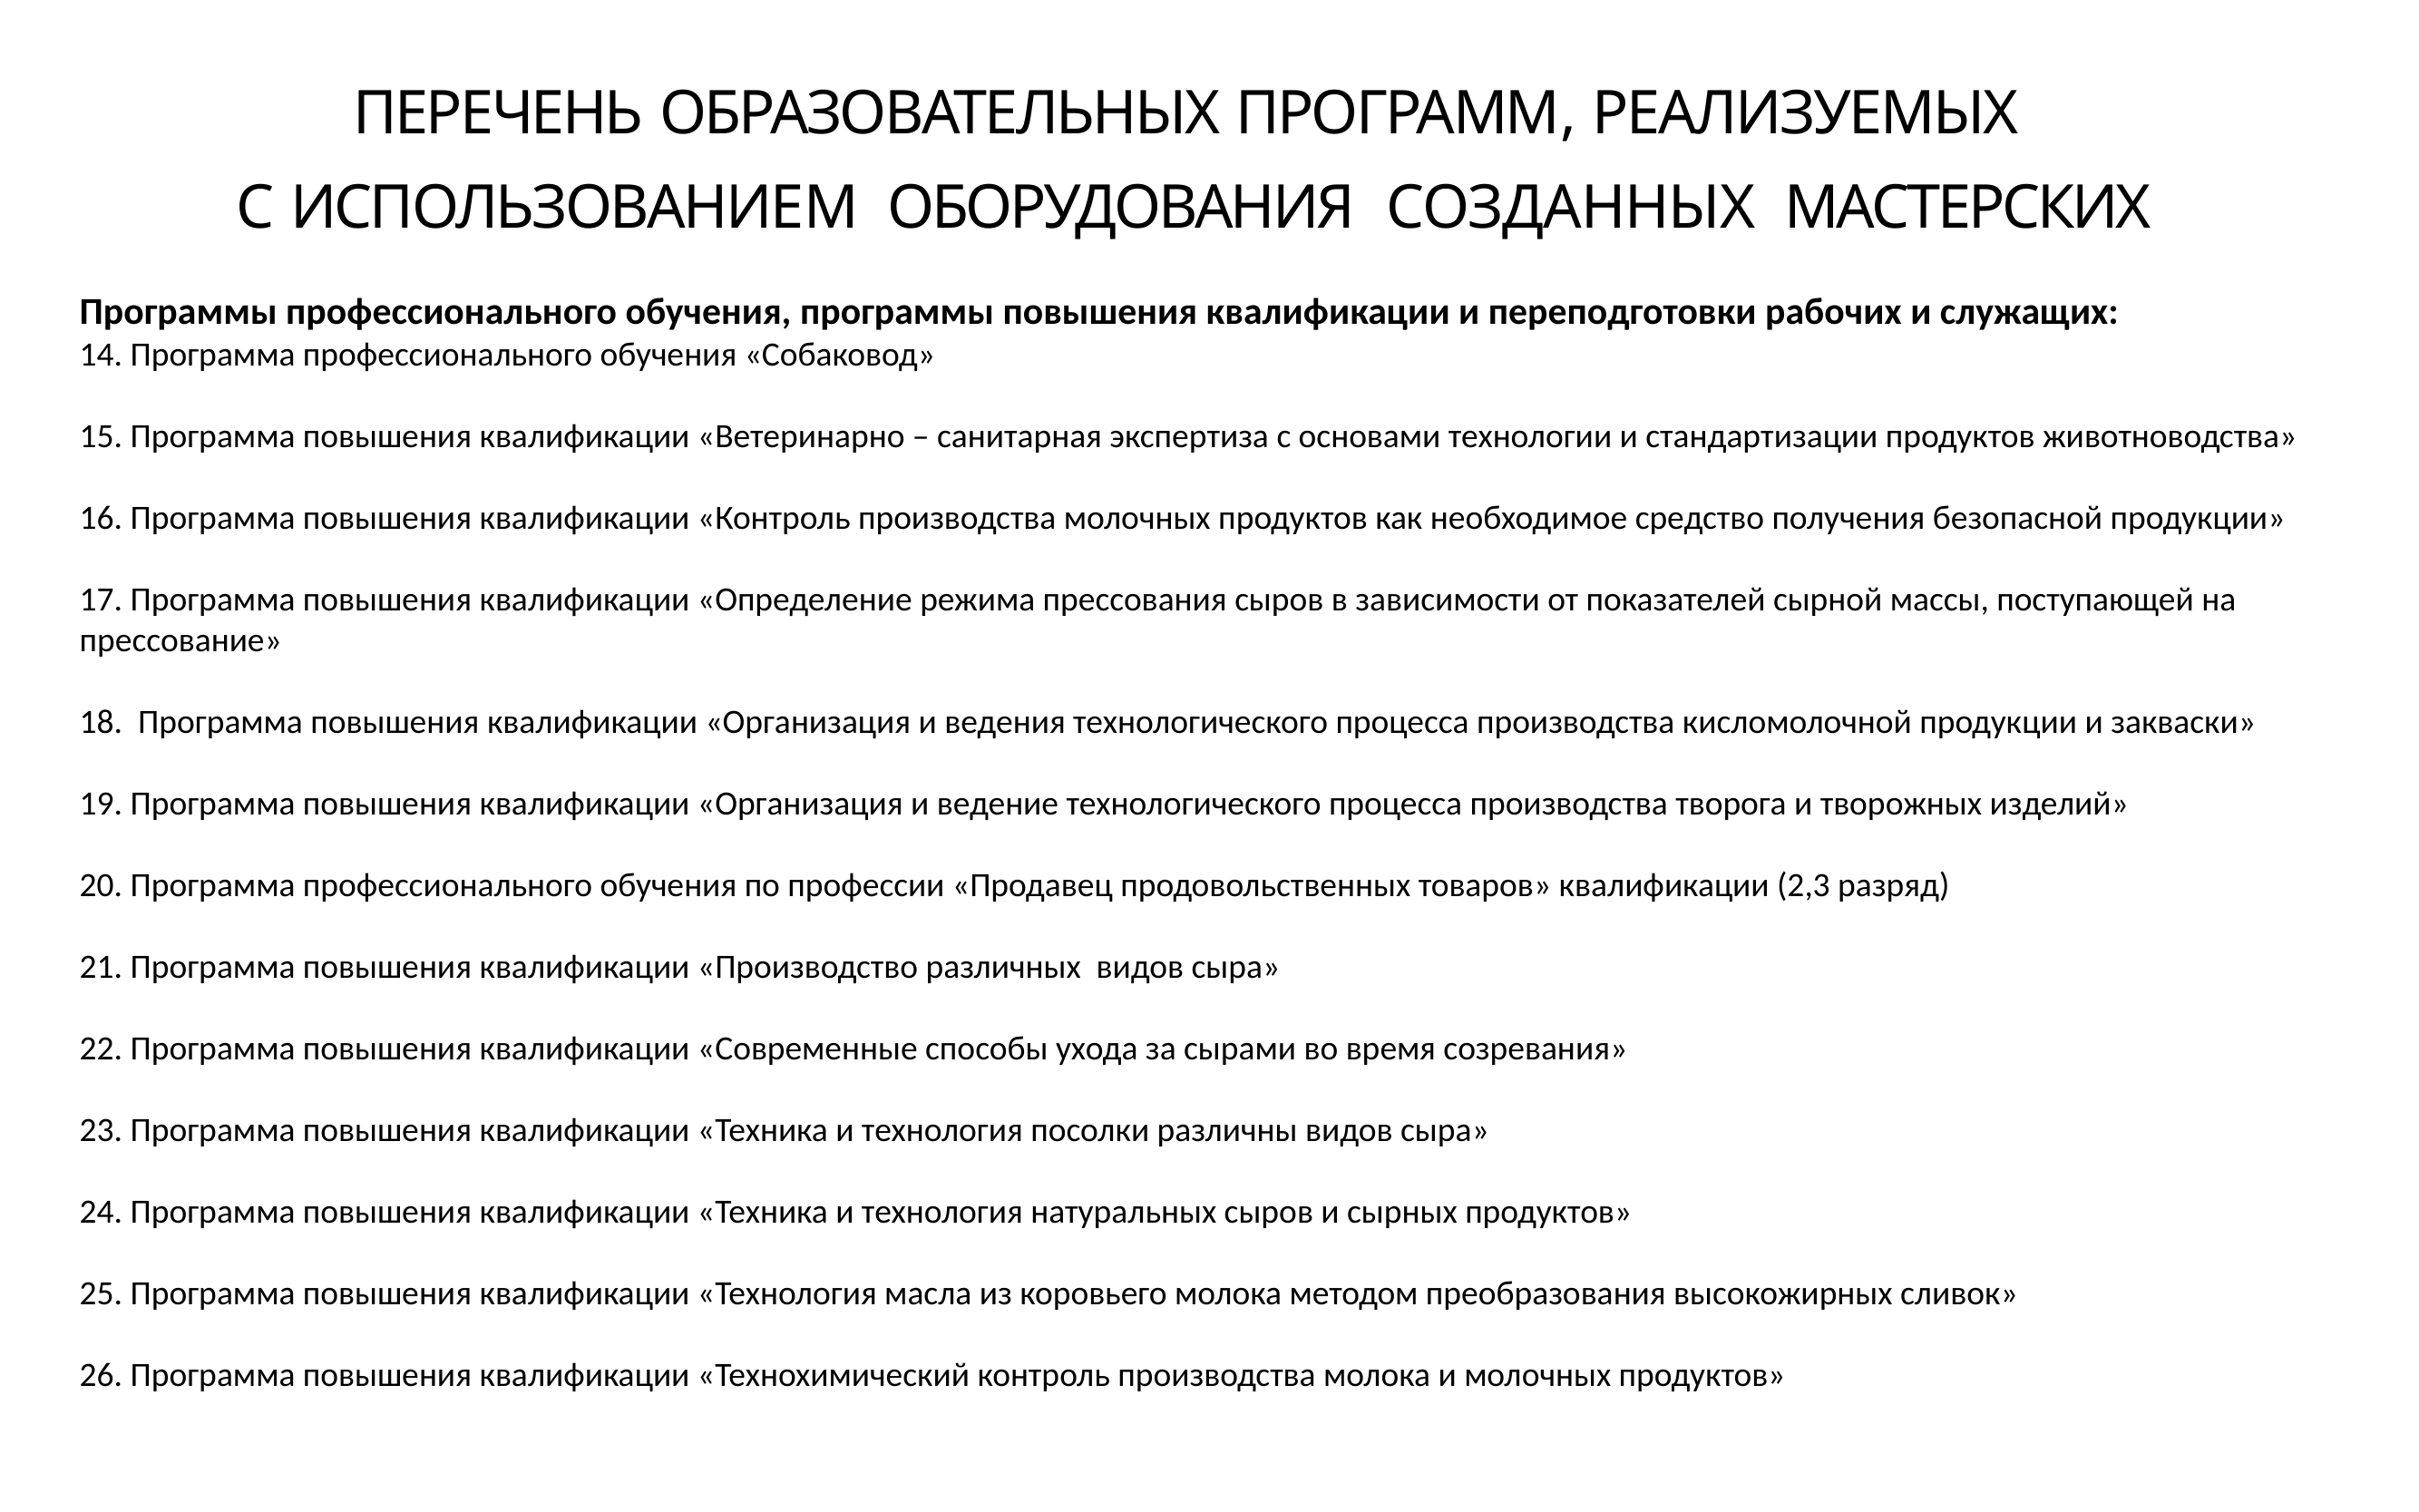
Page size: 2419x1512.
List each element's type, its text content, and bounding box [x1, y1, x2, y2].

text_box ПЕРЕЧЕНЬ ОБРАЗОВАТЕЛЬНЫХ ПРОГРАММ, РЕАЛИЗУЕМЫХ С ИСПОЛЬЗОВАНИЕМ ОБОРУДОВАНИЯ СОЗДАННЫХ МАСТЕРСКИХ [65, 40, 2321, 240]
text_box Программы профессионального обучения, программы повышения квалификации и переподготовки рабочих и служащих: 14. Программа профессионального обучения «Собаковод» 15. Программа повышения квалификации «Ветеринарно – санитарная экспертиза с основами технологии и стандартизации продуктов животноводства» 16. Программа повышения квалификации «Контроль производства молочных продуктов как необходимое средство получения безопасной продукции» 17. Программа повышения квалификации «Определение режима прессования сыров в зависимости от показателей сырной массы, поступающей на прессование» 18. Программа повышения квалификации «Организация и ведения технологического процесса производства кисломолочной продукции и закваски» 19. Программа повышения квалификации «Организация и ведение технологического процесса производства творога и творожных изделий» 20. Программа профессионального обучения по профессии «Продавец продовольственных товаров» квалификации (2,3 разряд) 21. Программа повышения квалификации «Производство различных видов сыра» 22. Программа повышения квалификации «Современные способы ухода за сырами во время созревания» 23. Программа повышения квалификации «Техника и технология посолки различны видов сыра» 24. Программа повышения квалификации «Техника и технология натуральных сыров и сырных продуктов» 25. Программа повышения квалификации «Технология масла из коровьего молока методом преобразования высокожирных сливок» 26. Программа повышения квалификации «Технохимический контроль производства молока и молочных продуктов» [65, 279, 2355, 1512]
